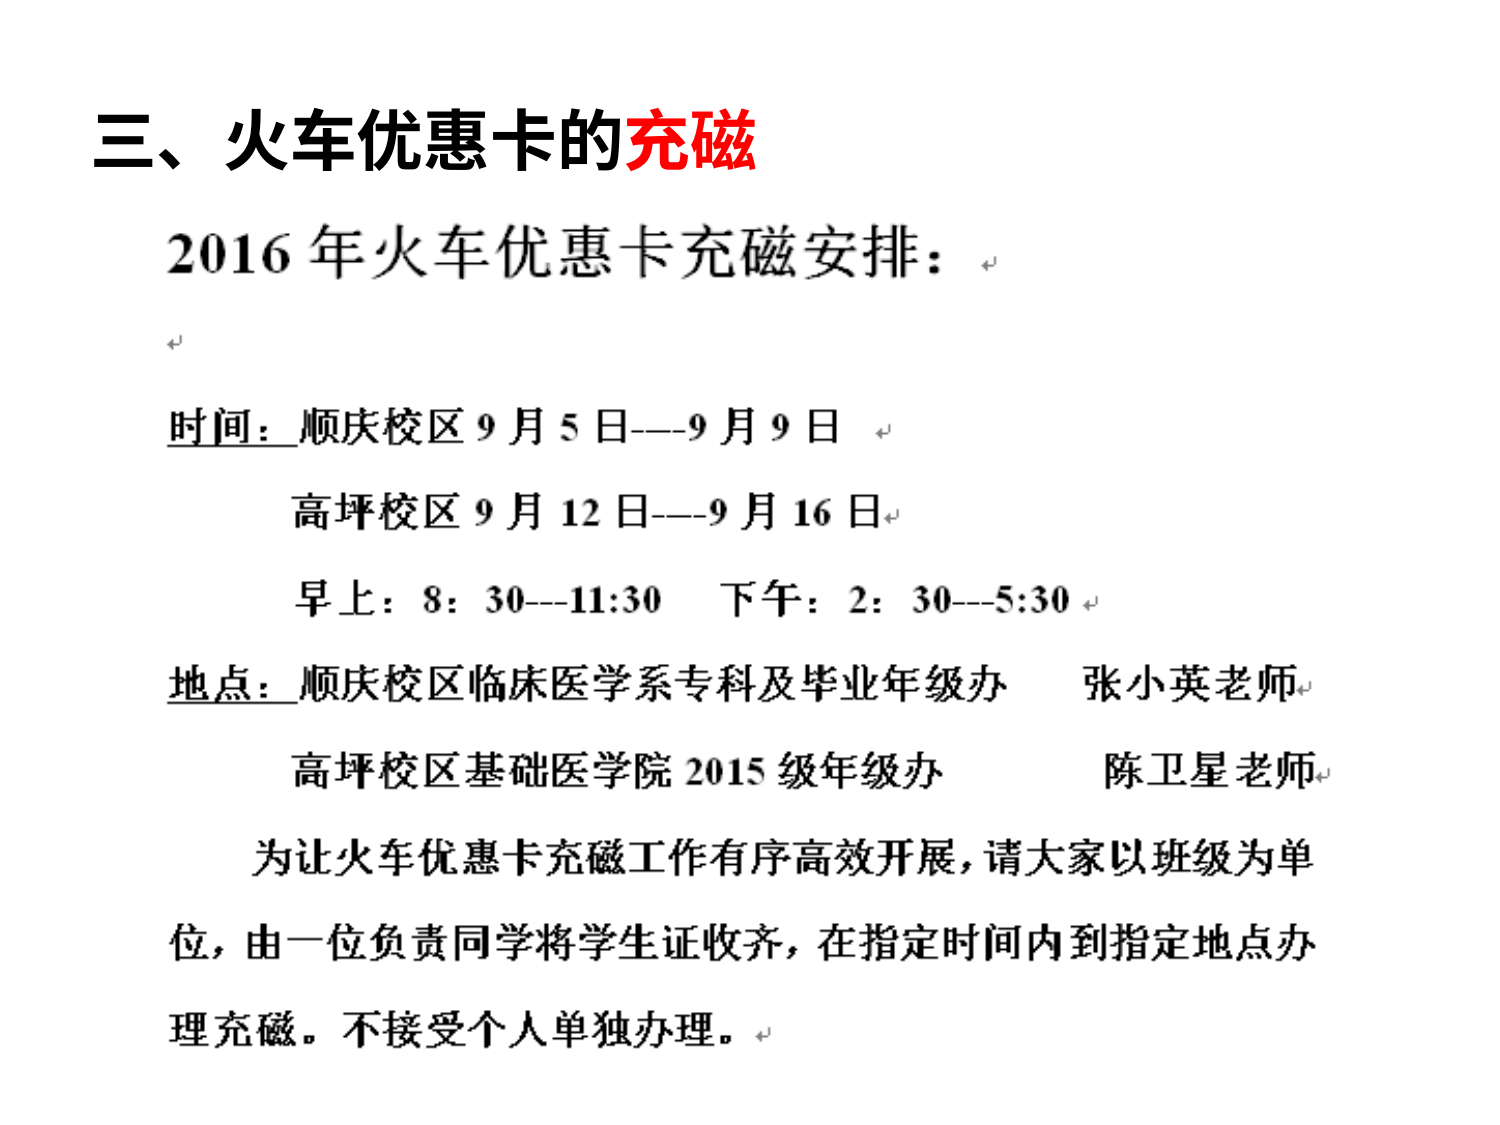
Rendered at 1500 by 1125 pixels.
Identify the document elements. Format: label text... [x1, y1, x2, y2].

title 三、火车优惠卡的充磁 [75, 45, 1425, 233]
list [147, 202, 1353, 1065]
